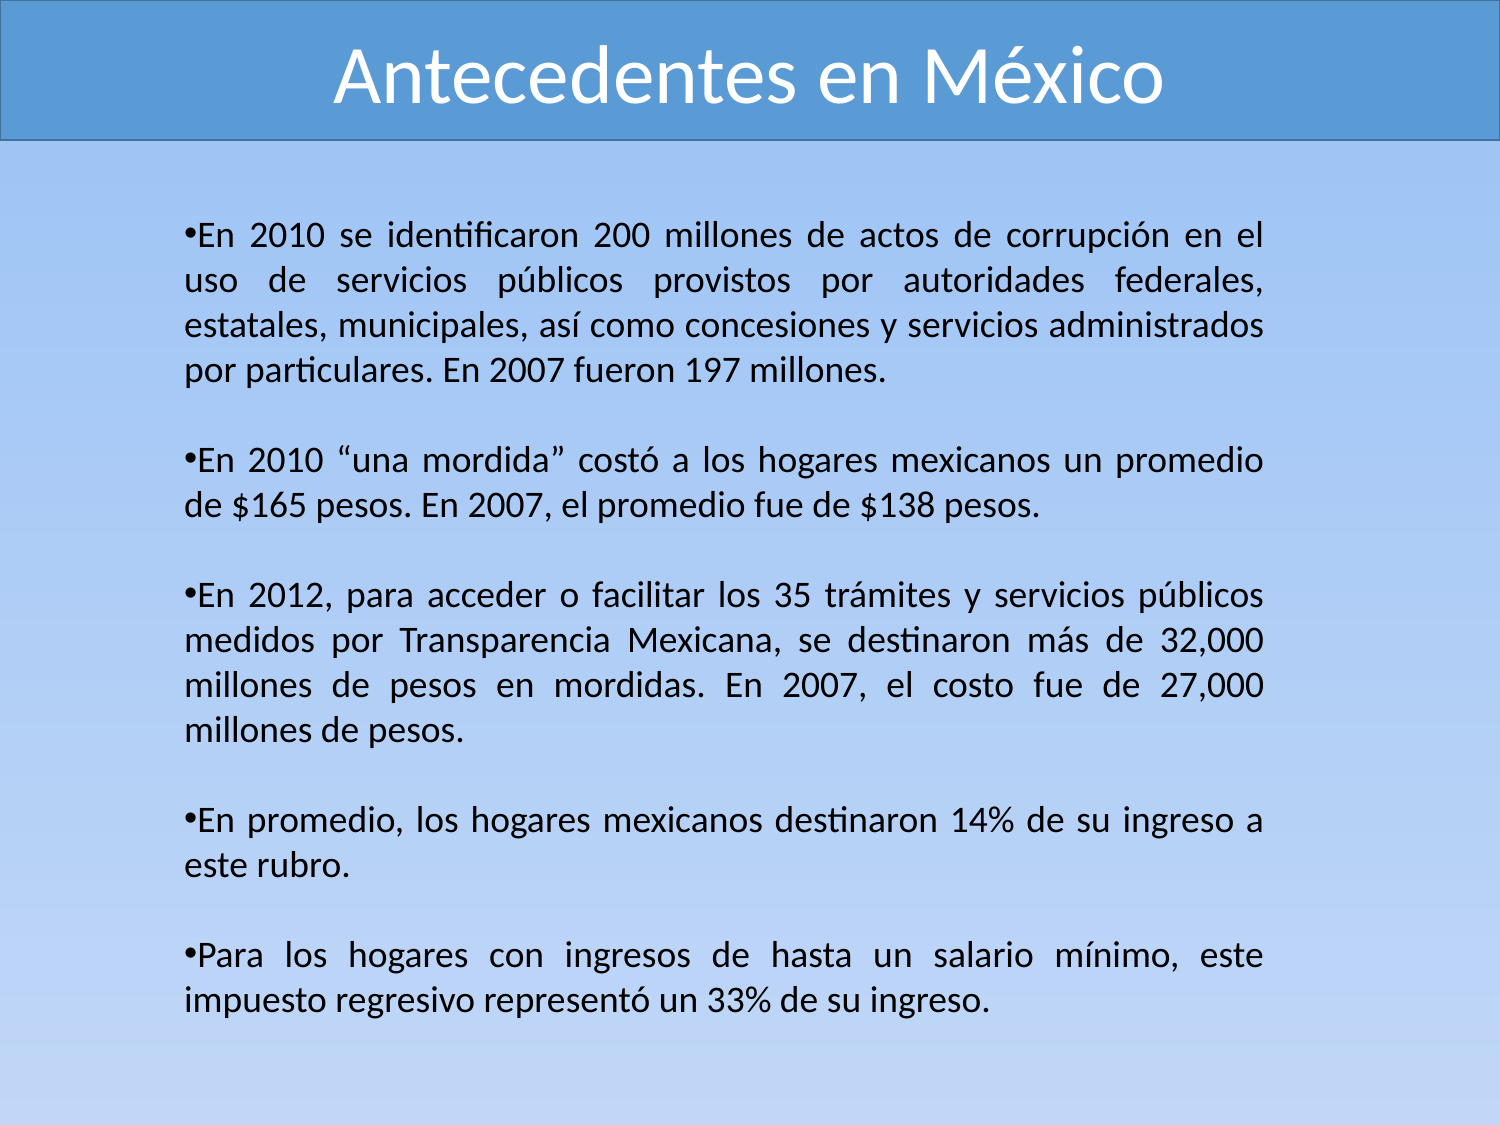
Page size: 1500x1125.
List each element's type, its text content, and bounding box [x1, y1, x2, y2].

text_box En 2010 se identificaron 200 millones de actos de corrupción en el uso de servicios públicos provistos por autoridades federales, estatales, municipales, así como concesiones y servicios administrados por particulares. En 2007 fueron 197 millones. En 2010 “una mordida” costó a los hogares mexicanos un promedio de $165 pesos. En 2007, el promedio fue de $138 pesos. En 2012, para acceder o facilitar los 35 trámites y servicios públicos medidos por Transparencia Mexicana, se destinaron más de 32,000 millones de pesos en mordidas. En 2007, el costo fue de 27,000 millones de pesos. En promedio, los hogares mexicanos destinaron 14% de su ingreso a este rubro. Para los hogares con ingresos de hasta un salario mínimo, este impuesto regresivo representó un 33% de su ingreso. [169, 202, 1280, 1027]
text_box Antecedentes en México [0, 0, 1500, 141]
